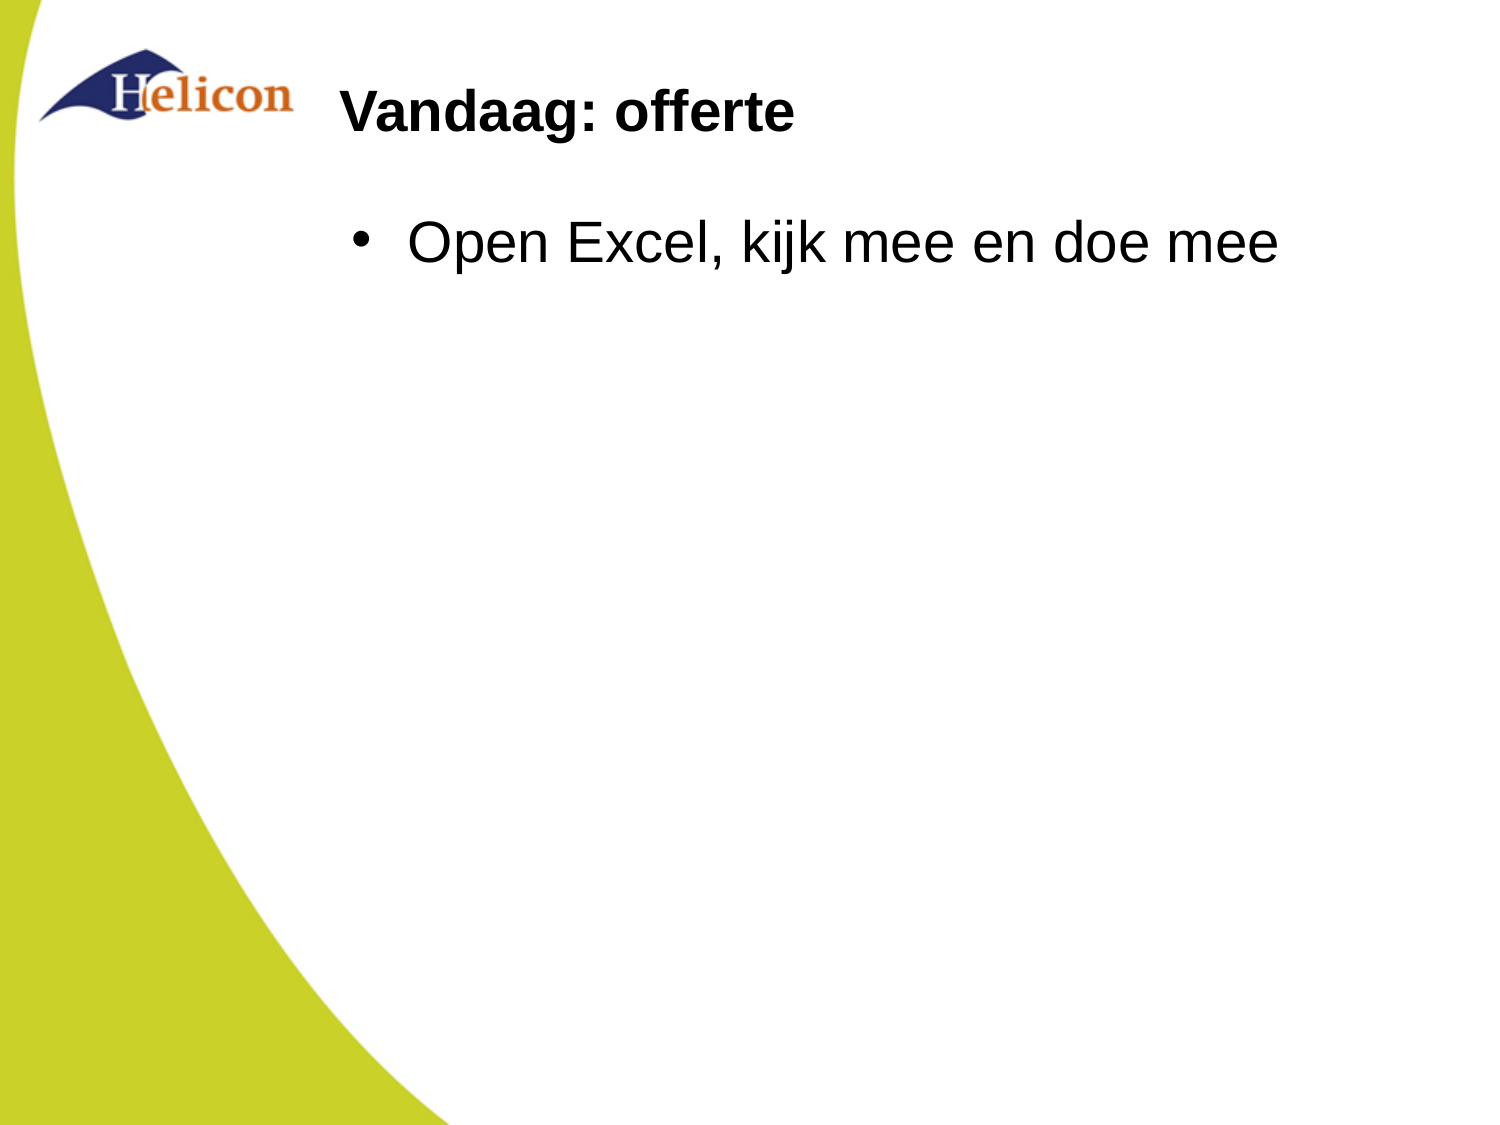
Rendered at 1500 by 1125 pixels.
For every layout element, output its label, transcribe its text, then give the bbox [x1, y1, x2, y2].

picture [0, 0, 1500, 1125]
title Vandaag: offerte [324, 54, 1415, 161]
list Open Excel, kijk mee en doe mee [336, 196, 1425, 1005]
